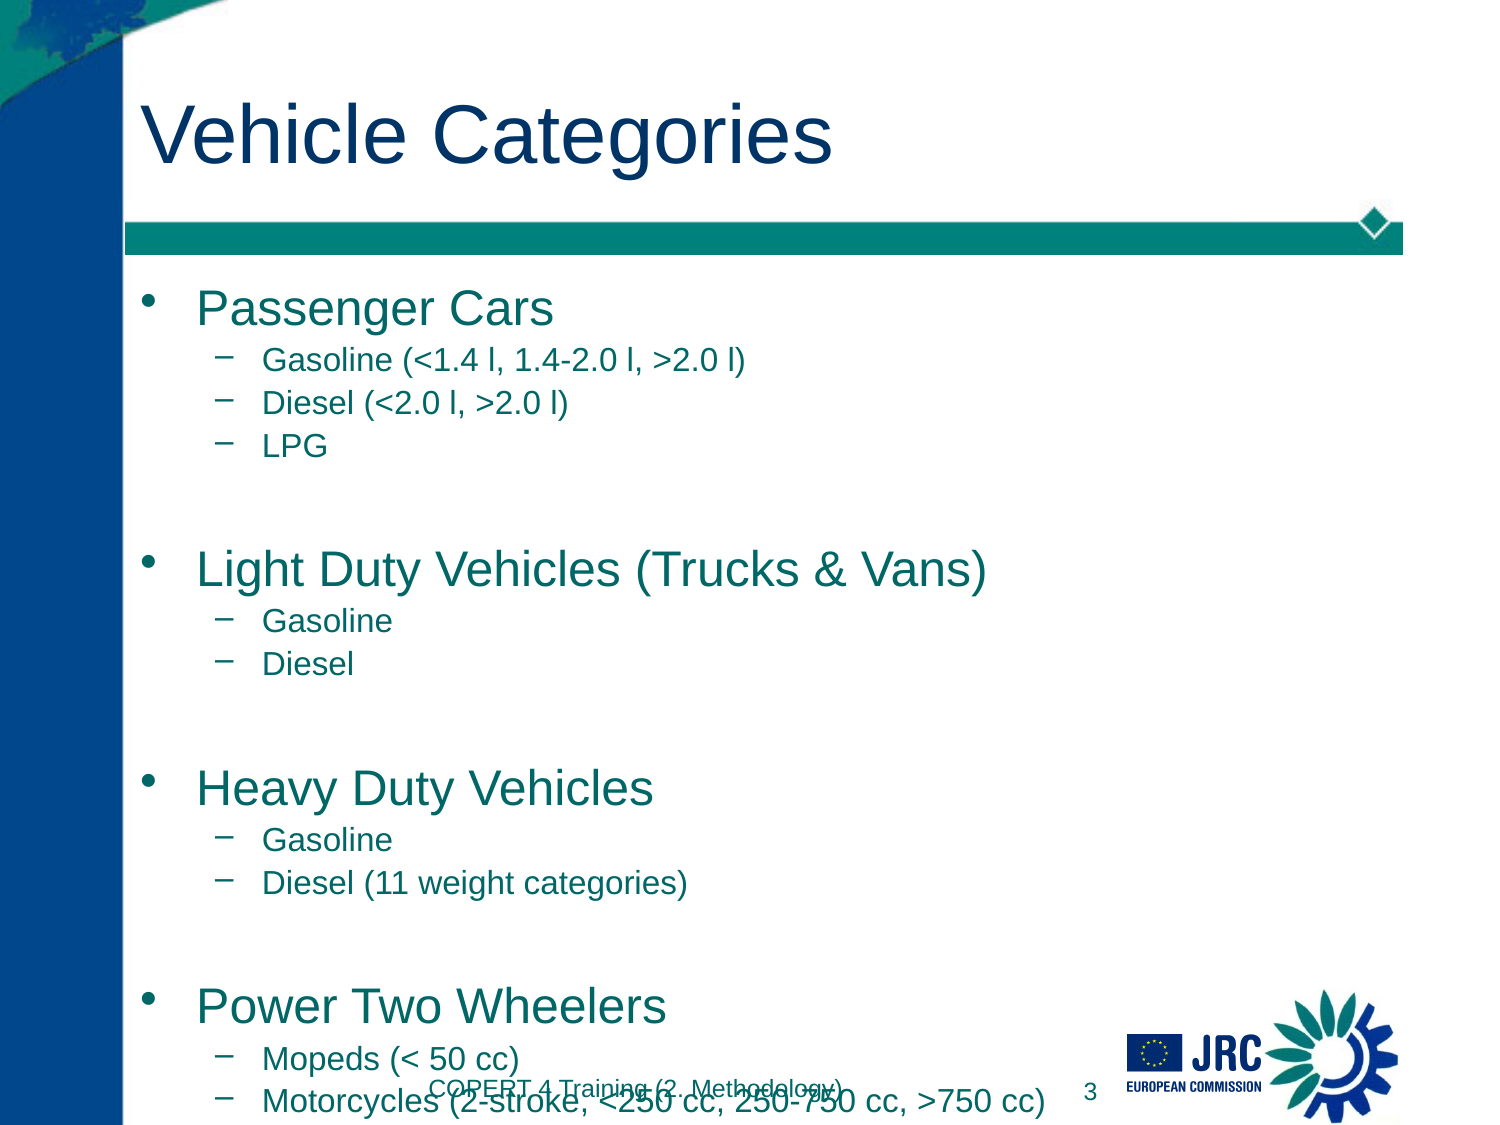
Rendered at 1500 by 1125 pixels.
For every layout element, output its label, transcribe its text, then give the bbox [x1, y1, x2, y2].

slide_number 3 [987, 1062, 1113, 1113]
picture [0, 0, 1403, 1125]
list Passenger Cars Gasoline (<1.4 l, 1.4-2.0 l, >2.0 l) Diesel (<2.0 l, >2.0 l) LPG Light Duty Vehicles (Trucks & Vans) Gasoline Diesel Heavy Duty Vehicles Gasoline Diesel (11 weight categories) Power Two Wheelers Mopeds (< 50 cc) Motorcycles (2-stroke, <250 cc, 250-750 cc, >750 cc) [124, 274, 1401, 963]
picture [1262, 987, 1400, 1125]
title Vehicle Categories [124, 33, 1401, 188]
footer COPERT 4 Training (2. Methodology) [324, 1062, 948, 1110]
picture [1127, 1034, 1261, 1092]
